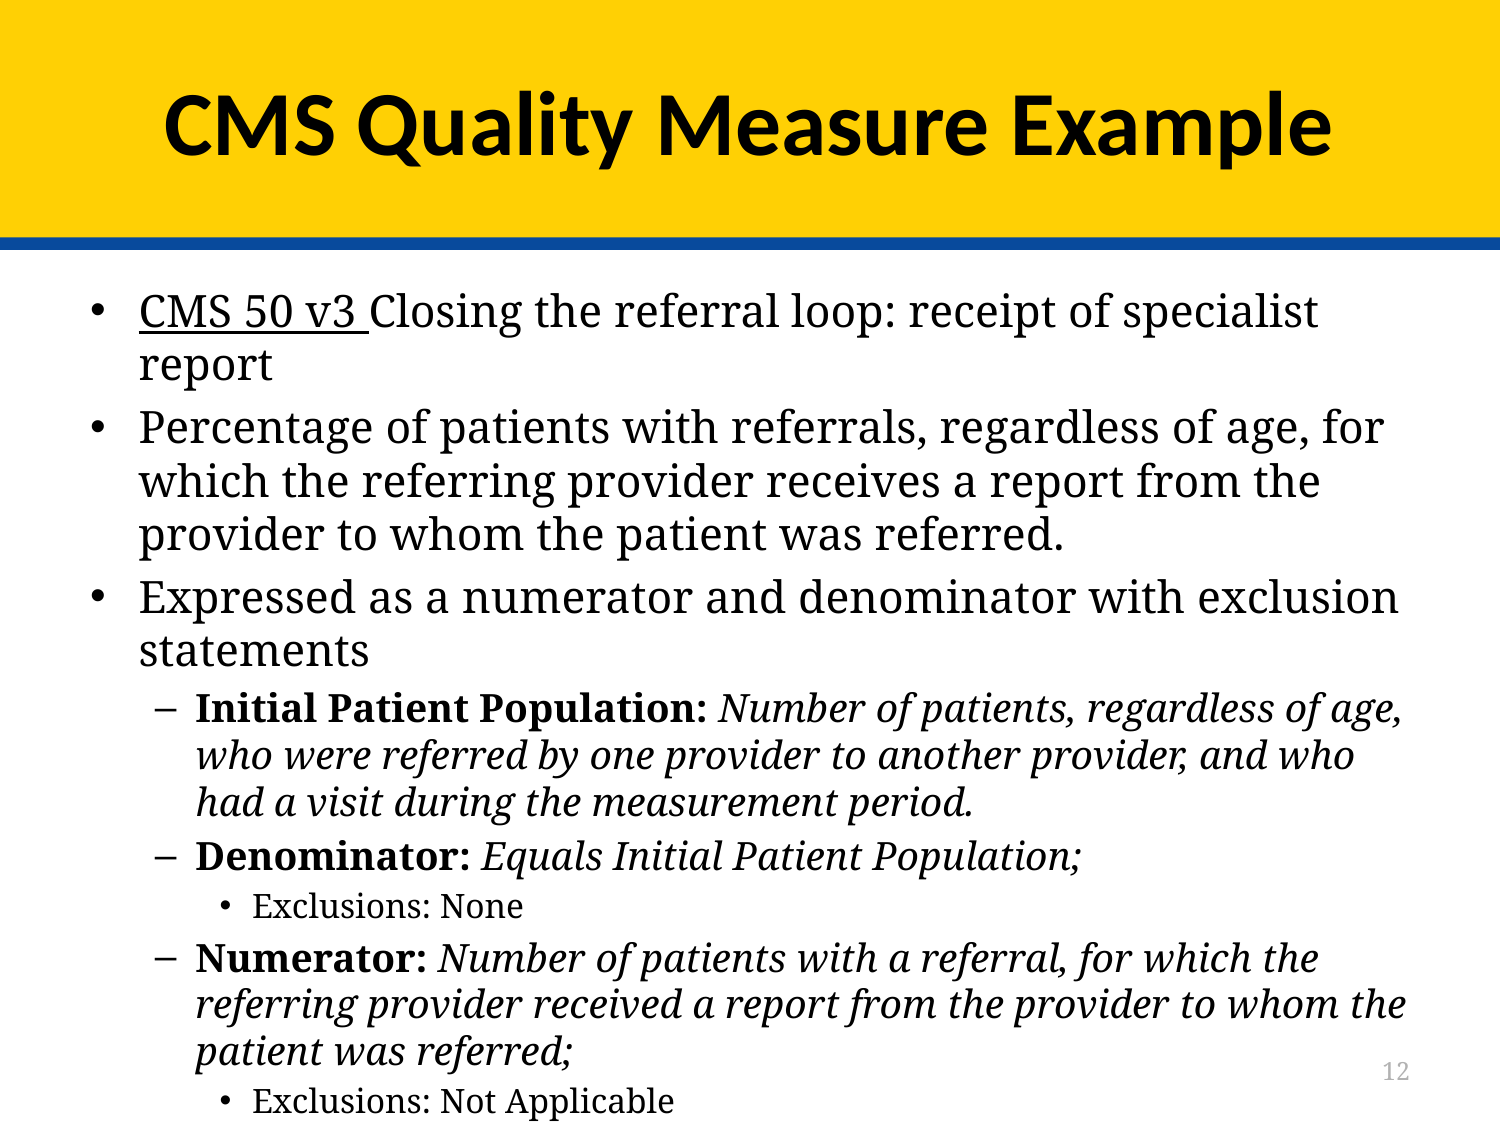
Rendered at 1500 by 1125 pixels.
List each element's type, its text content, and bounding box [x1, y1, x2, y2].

list CMS 50 v3 Closing the referral loop: receipt of specialist report Percentage of patients with referrals, regardless of age, for which the referring provider receives a report from the provider to whom the patient was referred. Expressed as a numerator and denominator with exclusion statements Initial Patient Population: Number of patients, regardless of age, who were referred by one provider to another provider, and who had a visit during the measurement period. Denominator: Equals Initial Patient Population; Exclusions: None Numerator: Number of patients with a referral, for which the referring provider received a report from the provider to whom the patient was referred; Exclusions: Not Applicable [75, 275, 1425, 1125]
title CMS Quality Measure Example [0, 0, 1500, 238]
slide_number 12 [1074, 1042, 1425, 1103]
